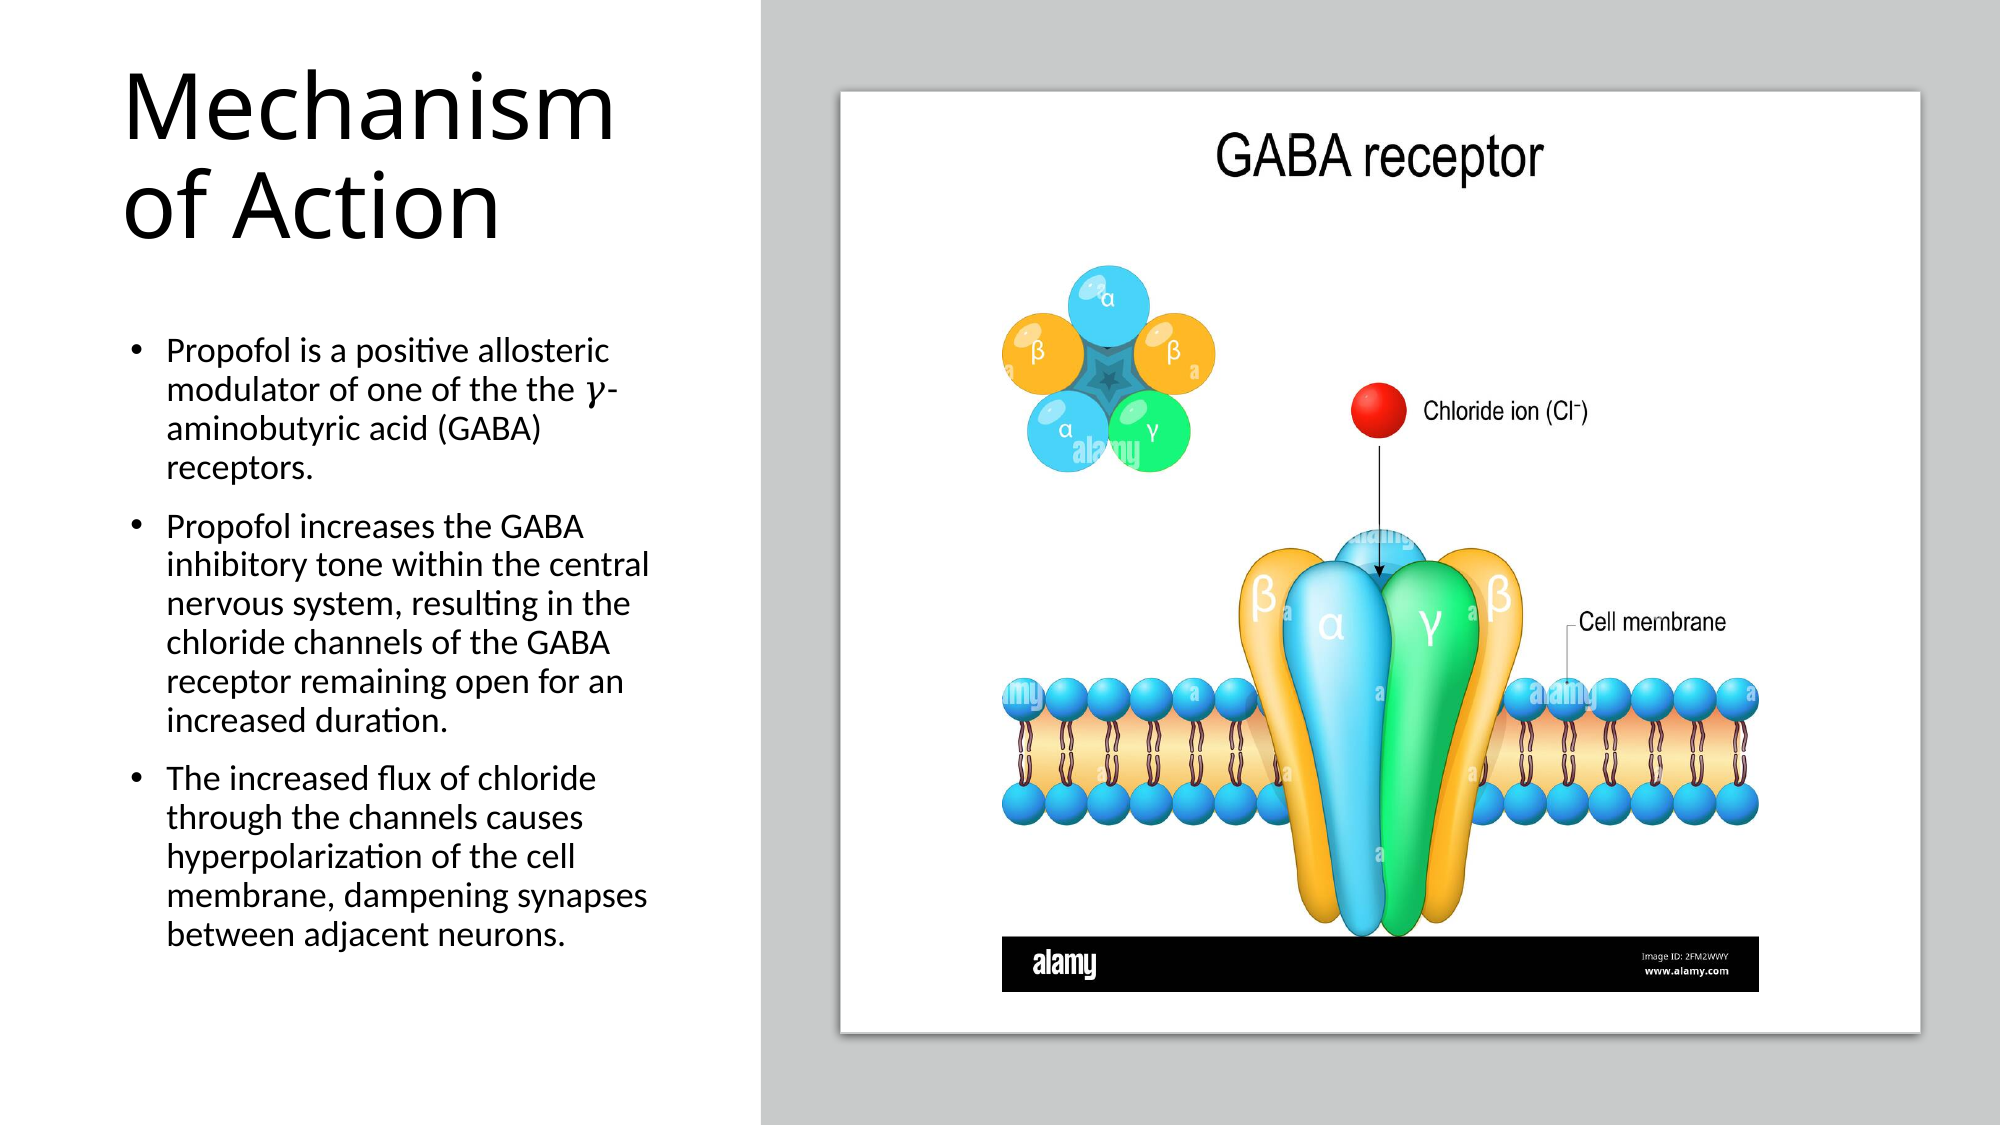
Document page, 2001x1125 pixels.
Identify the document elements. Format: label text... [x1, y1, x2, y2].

text_box [839, 90, 1922, 1034]
text_box [760, 0, 2000, 1125]
list Propofol is a positive allosteric modulator of one of the the 𝛾-aminobutyric acid (GABA) receptors. Propofol increases the GABA inhibitory tone within the central nervous system, resulting in the chloride channels of the GABA receptor remaining open for an increased duration. The increased flux of chloride through the channels causes hyperpolarization of the cell membrane, dampening synapses between adjacent neurons. [106, 324, 682, 1021]
title Mechanism of Action [106, 26, 682, 293]
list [1002, 132, 1759, 992]
